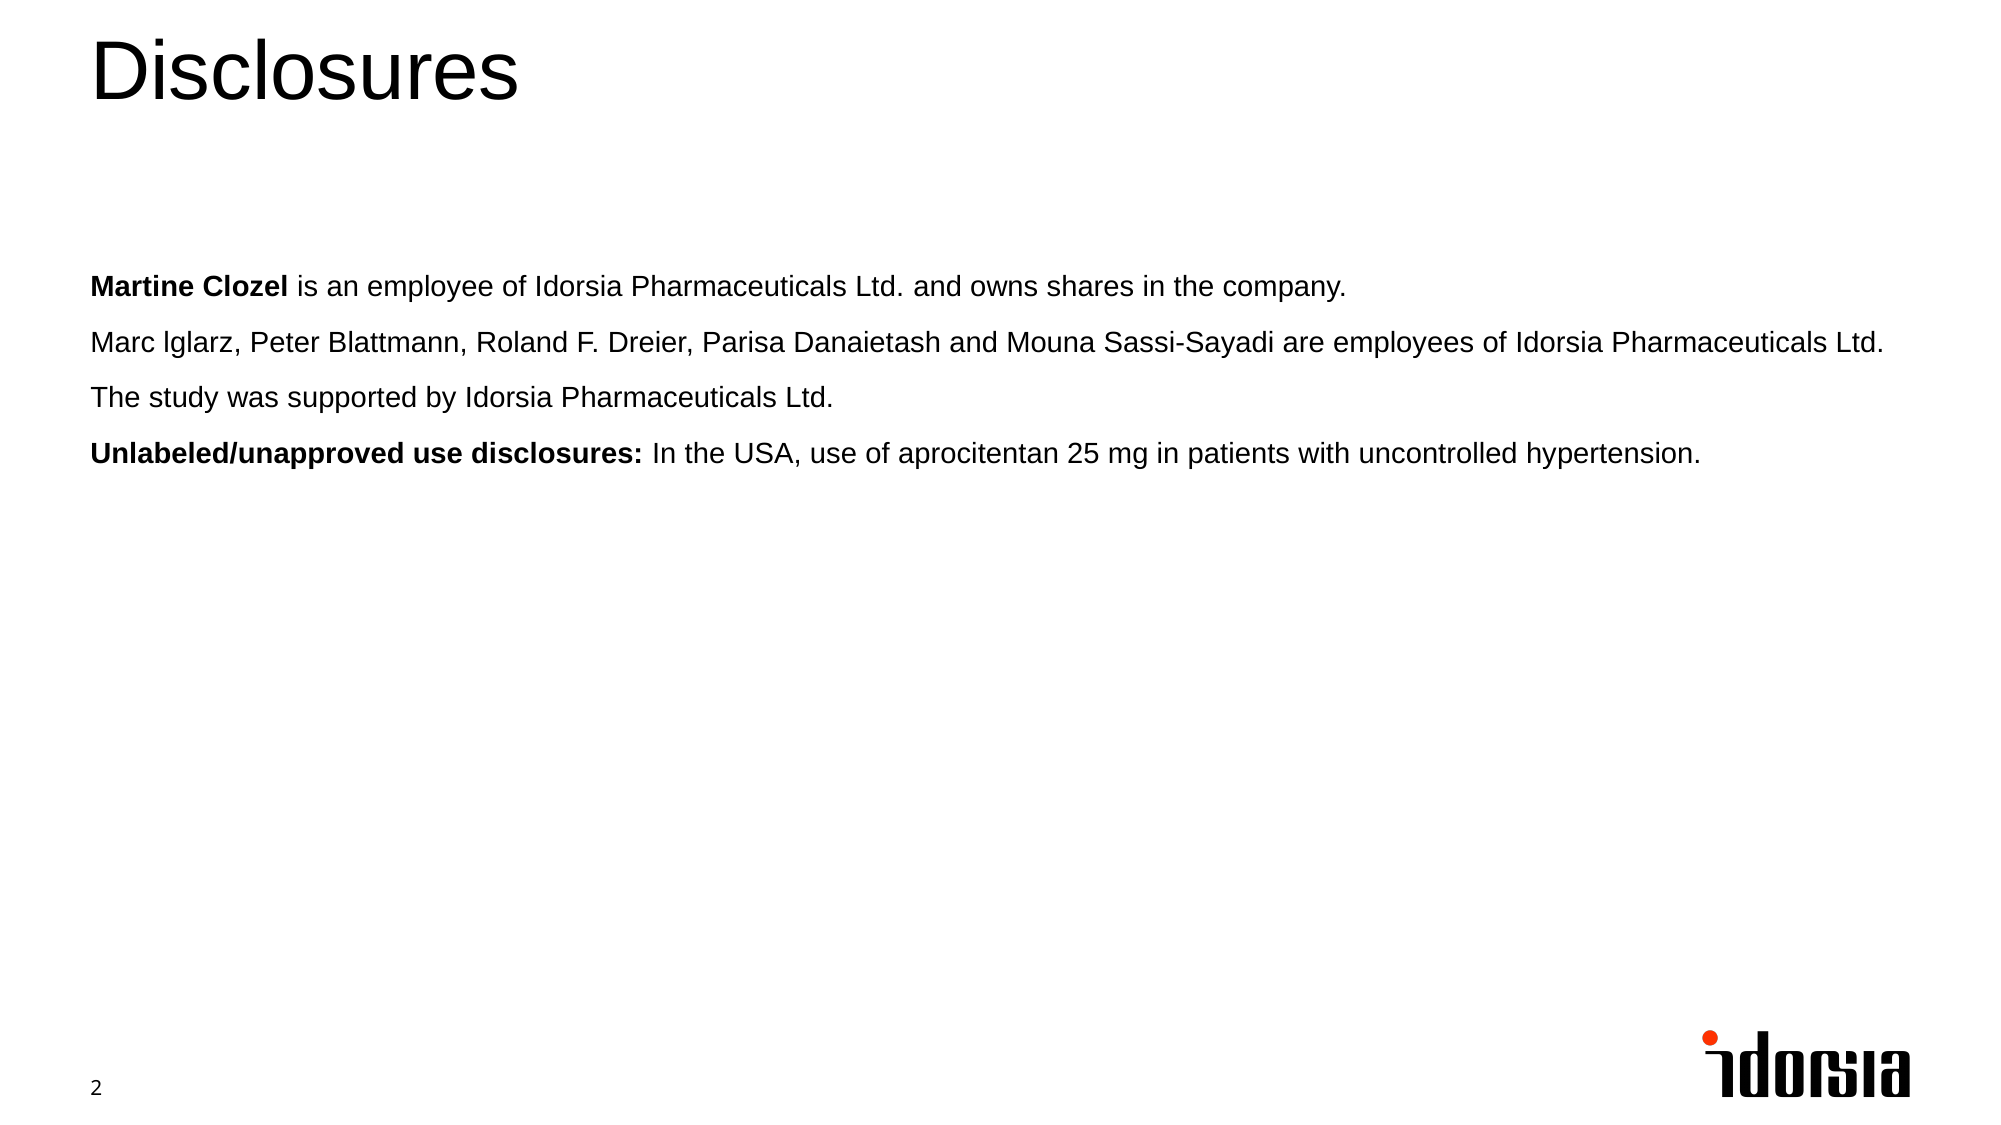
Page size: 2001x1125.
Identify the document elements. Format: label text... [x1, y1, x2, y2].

slide_number 2 [90, 1074, 150, 1104]
picture [1677, 1026, 1938, 1108]
list Martine Clozel is an employee of Idorsia Pharmaceuticals Ltd.​ and owns shares in the company. Marc lglarz, Peter Blattmann, Roland F. Dreier, Parisa Danaietash and Mouna Sassi-Sayadi are employees of Idorsia Pharmaceuticals Ltd.​ The study was supported by Idorsia Pharmaceuticals Ltd. Unlabeled/unapproved use disclosures: In the USA, use of aprocitentan 25 mg in patients with uncontrolled hypertension. [90, 267, 1910, 1012]
title Disclosures [90, 27, 1910, 119]
